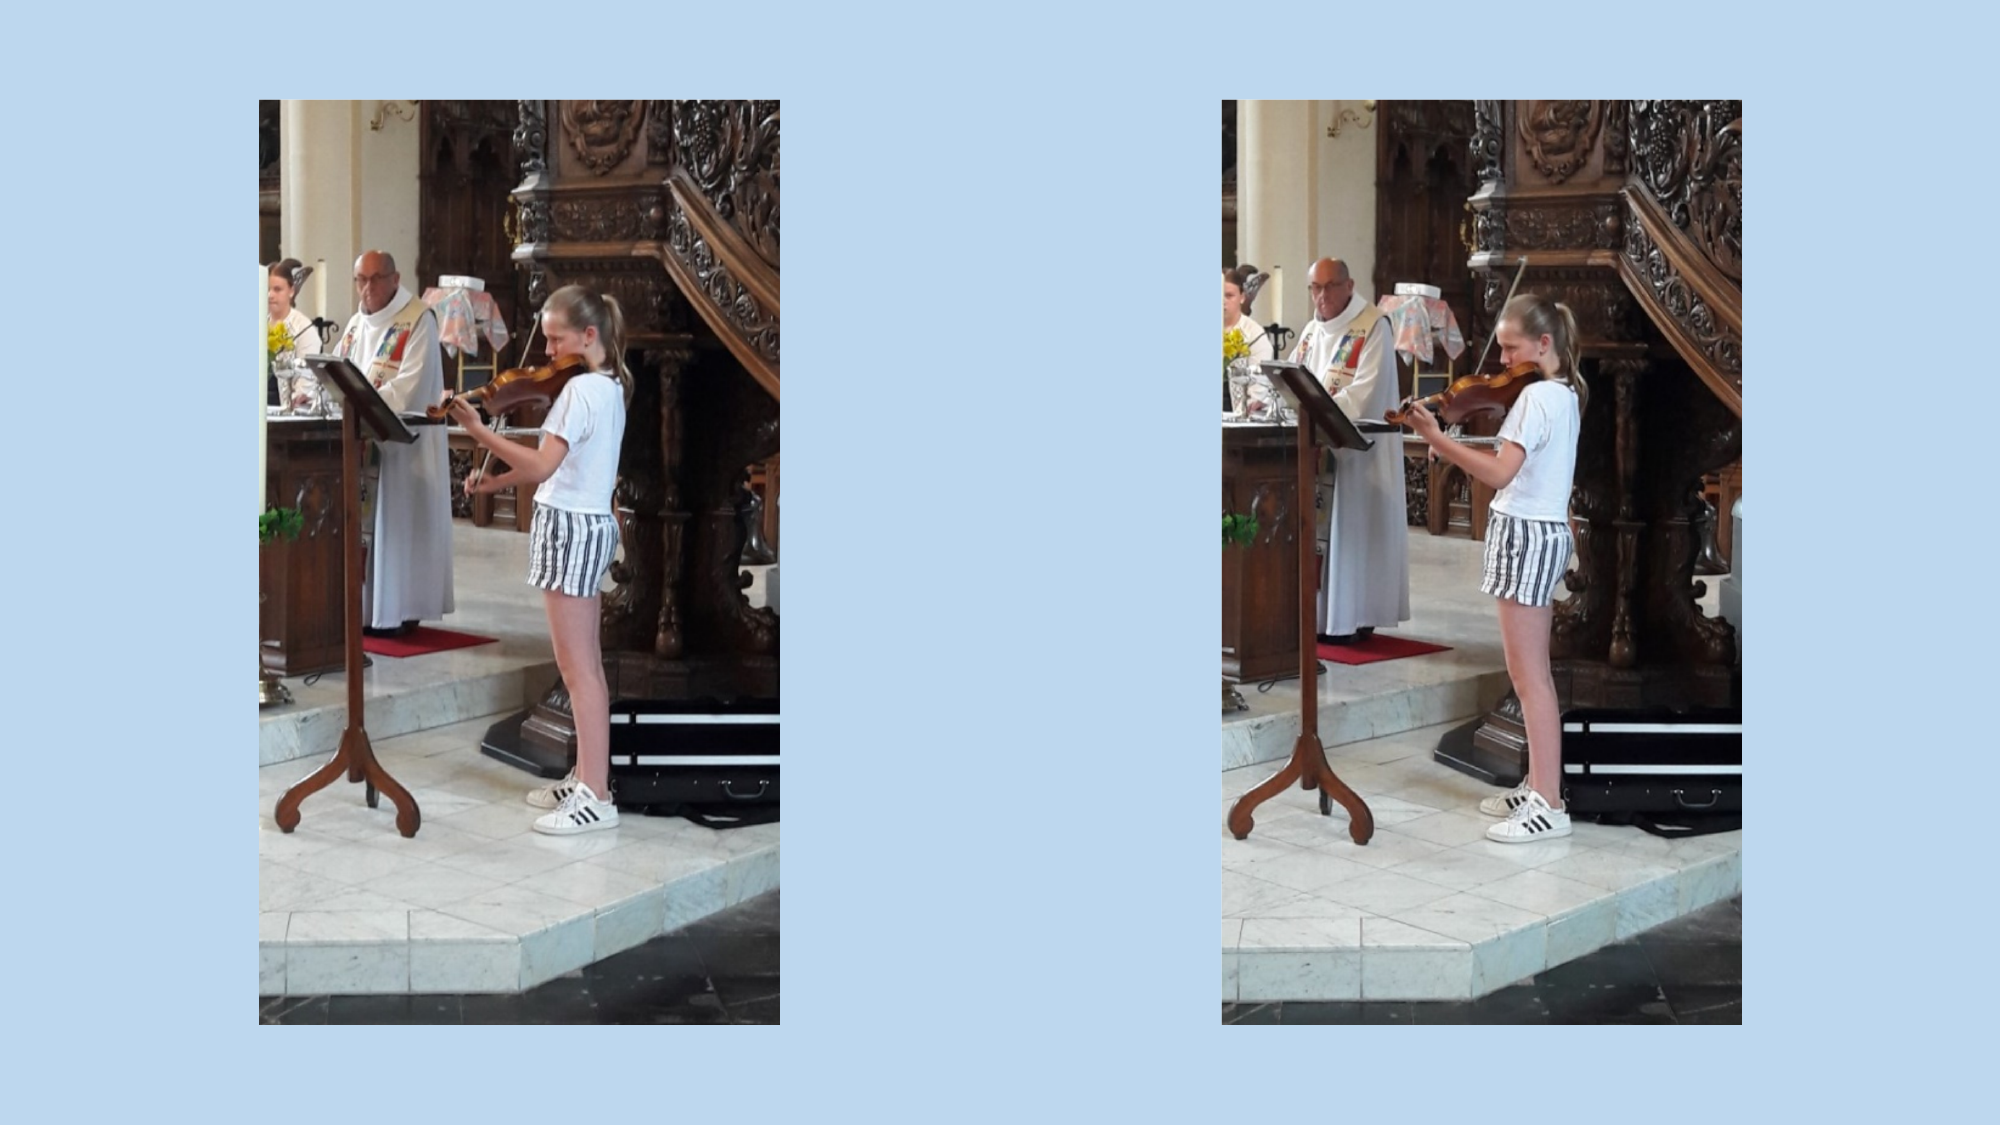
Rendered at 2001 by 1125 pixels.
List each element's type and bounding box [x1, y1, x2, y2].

picture [1018, 101, 1944, 1024]
picture [56, 101, 982, 1024]
